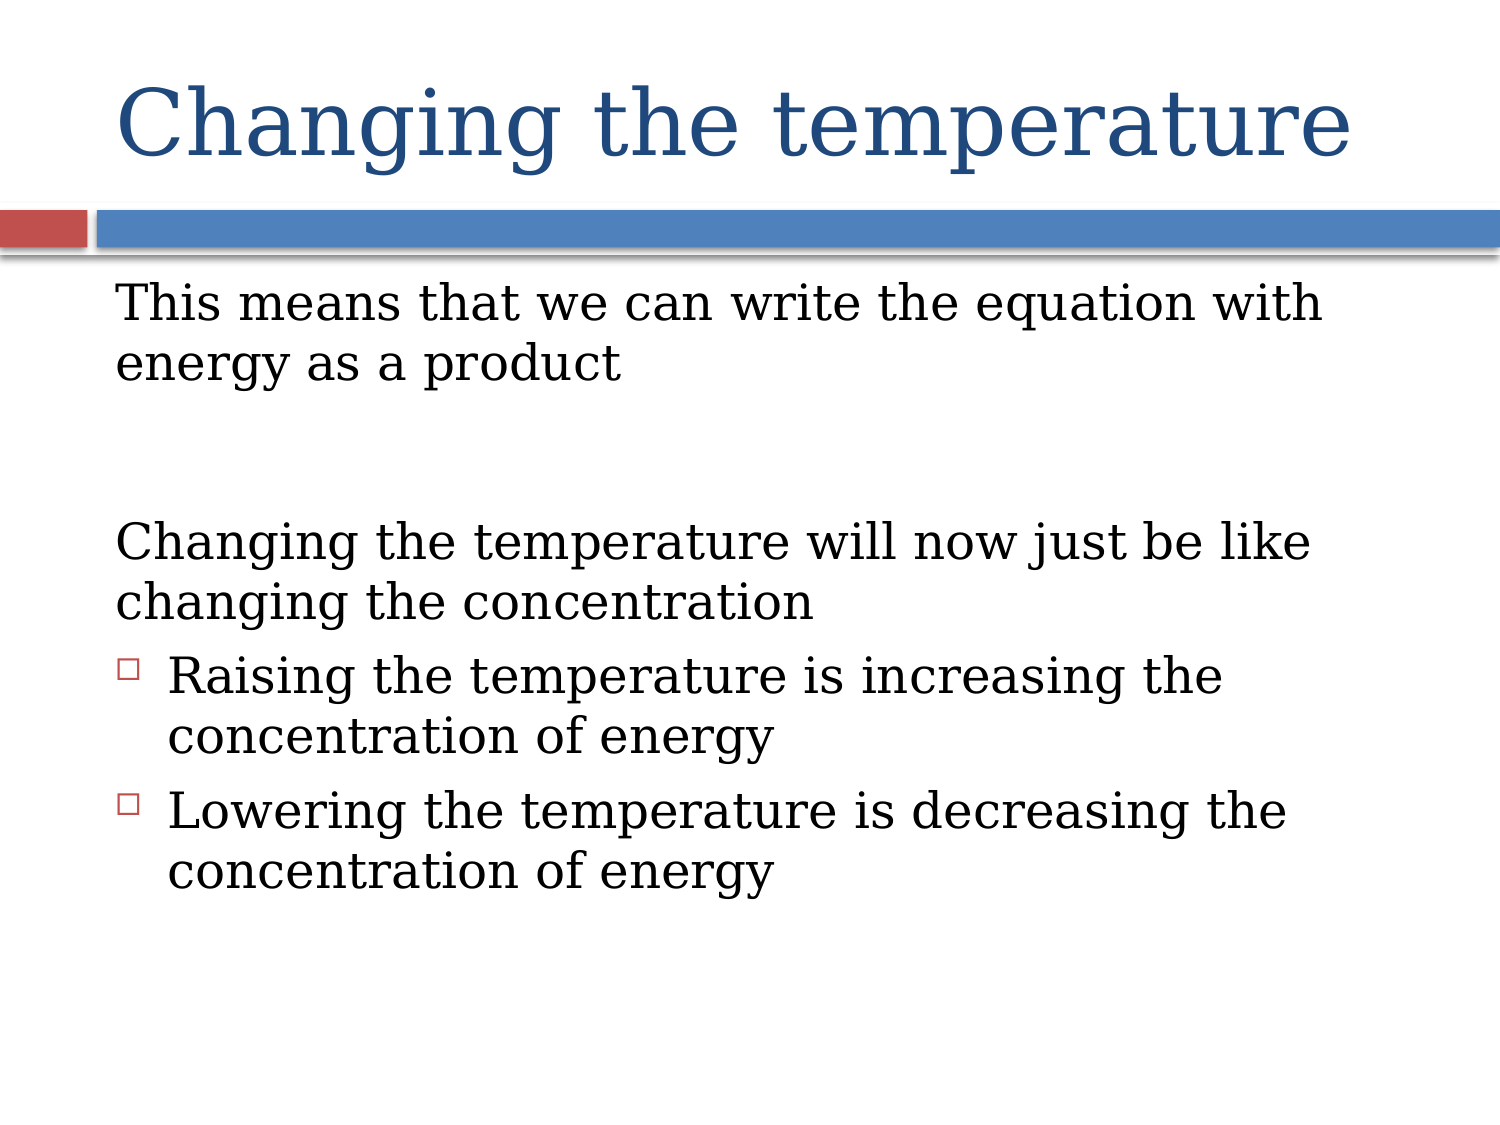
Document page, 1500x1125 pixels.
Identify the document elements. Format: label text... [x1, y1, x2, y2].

title Changing the temperature [100, 37, 1438, 200]
